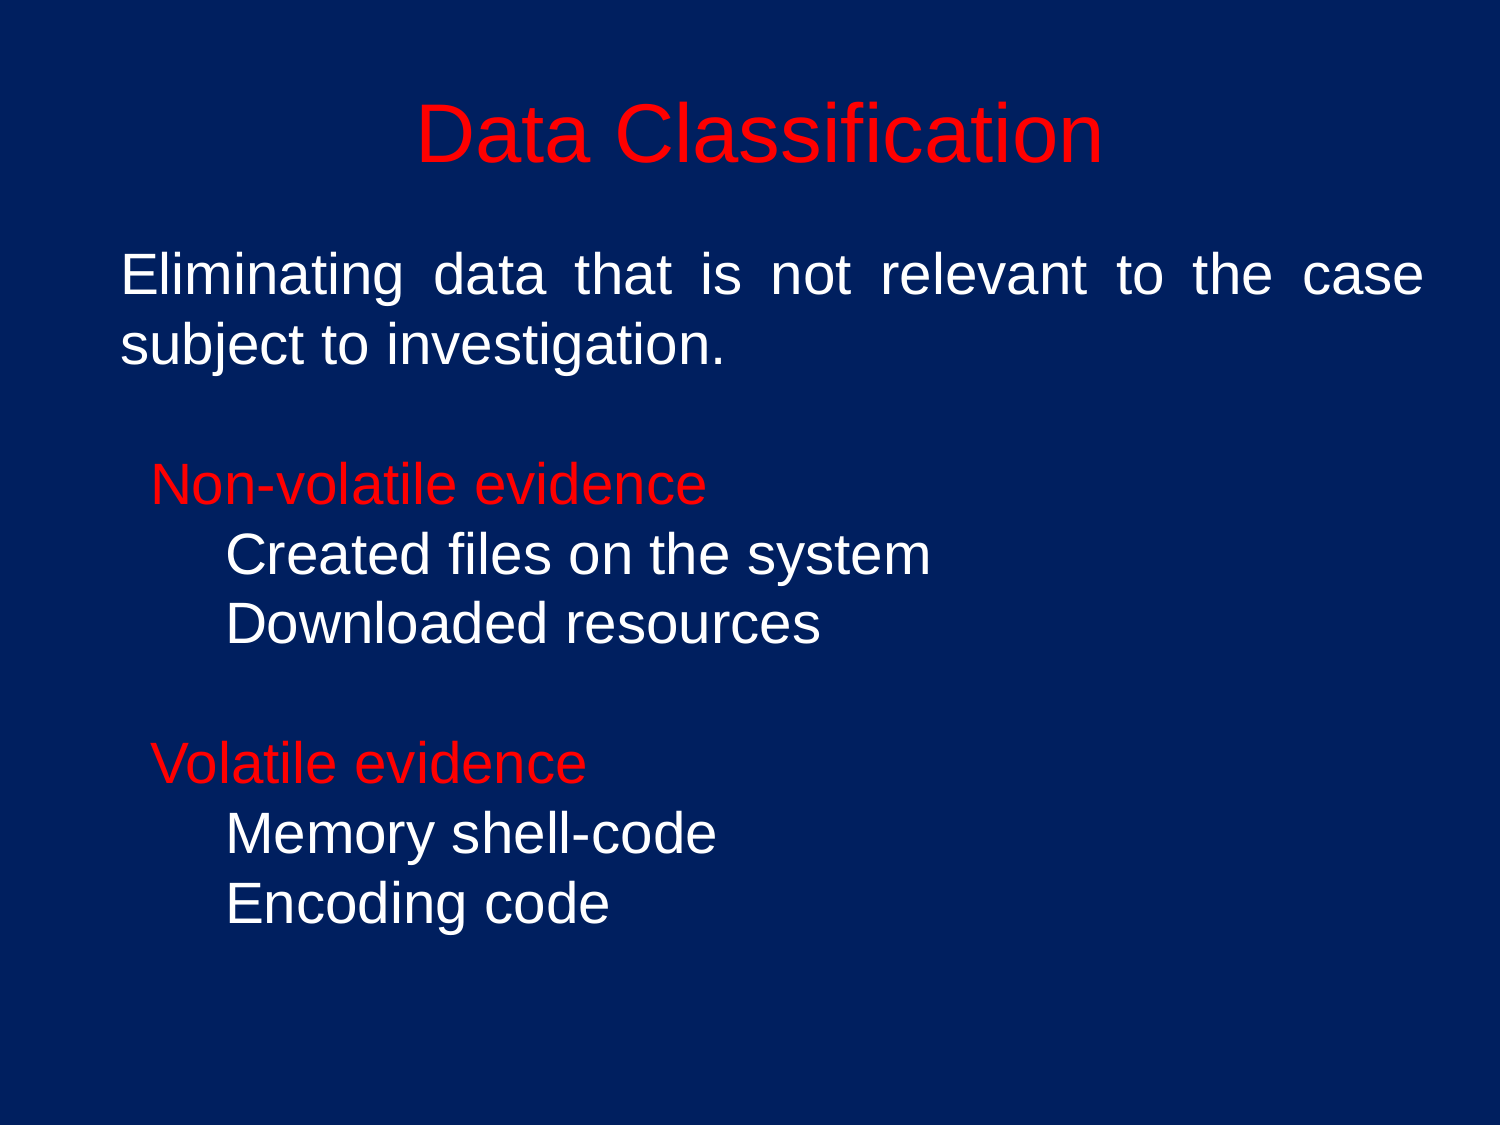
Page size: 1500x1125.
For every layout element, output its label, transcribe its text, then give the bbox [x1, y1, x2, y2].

text_box Data Classification [44, 53, 1456, 179]
list Eliminating data that is not relevant to the case subject to investigation. Non-volatile evidence Created files on the system Downloaded resources Volatile evidence Memory shell-code Encoding code [75, 235, 1428, 1125]
